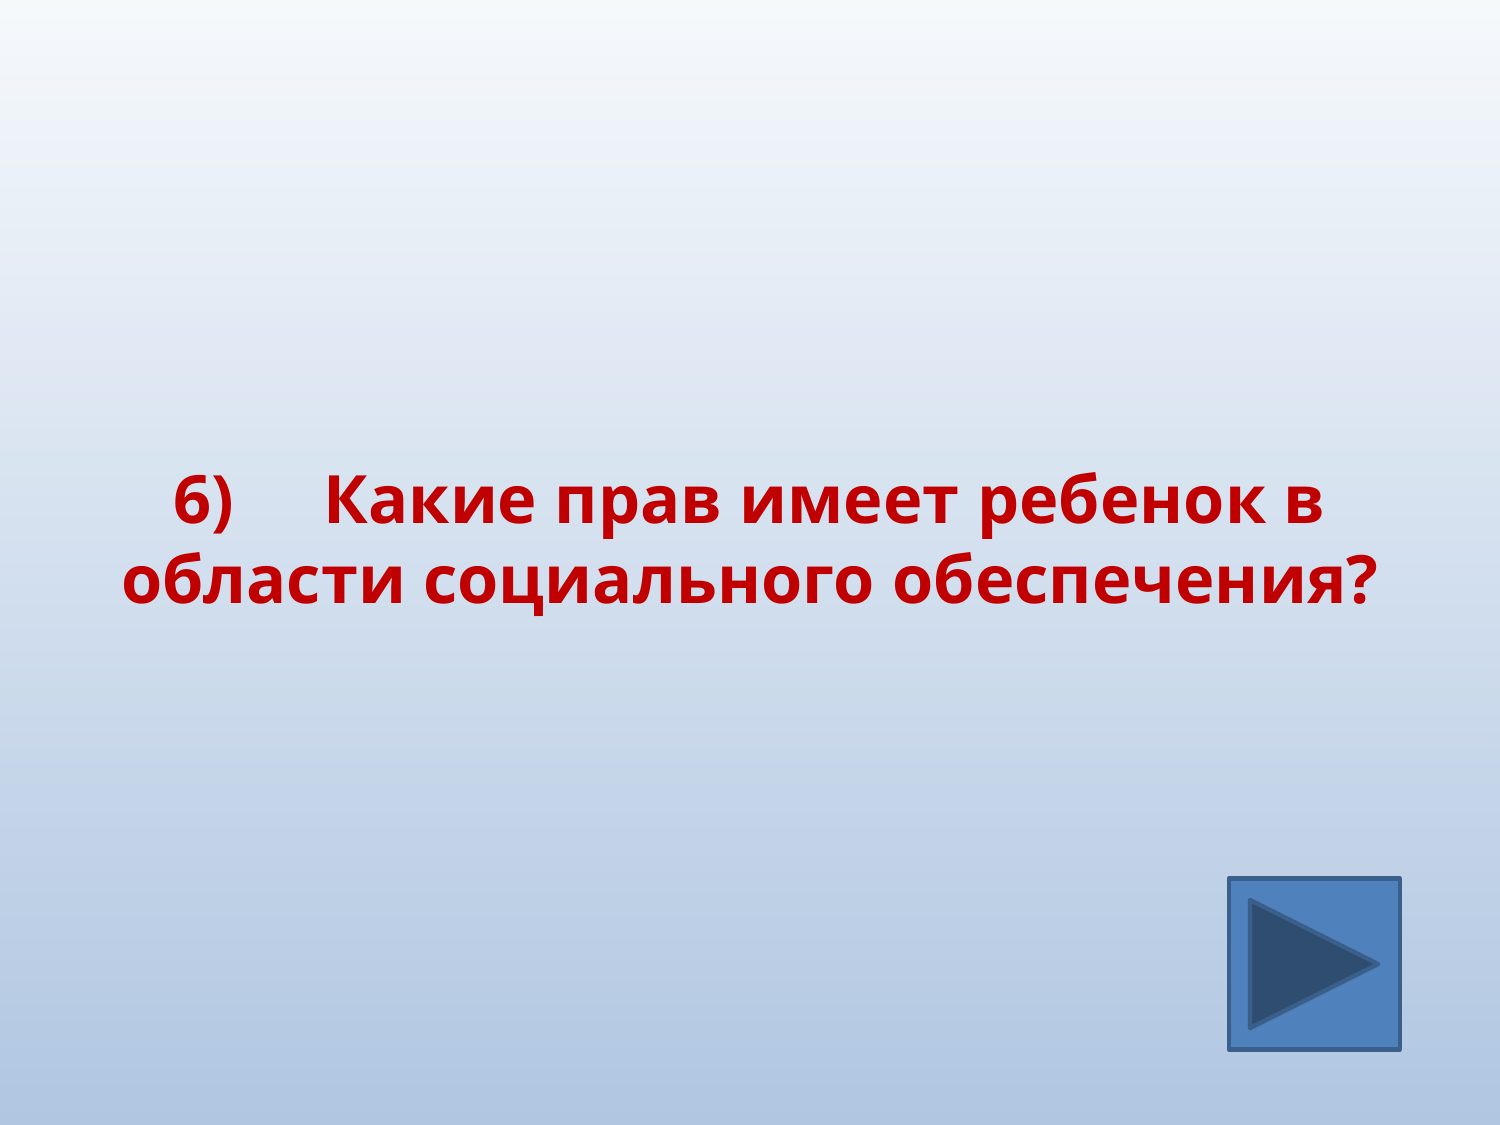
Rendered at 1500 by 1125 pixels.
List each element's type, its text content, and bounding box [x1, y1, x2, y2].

text_box [1227, 876, 1402, 1052]
list 6) Какие прав имеет ребенок в области социального обеспечения? [75, 262, 1425, 1005]
